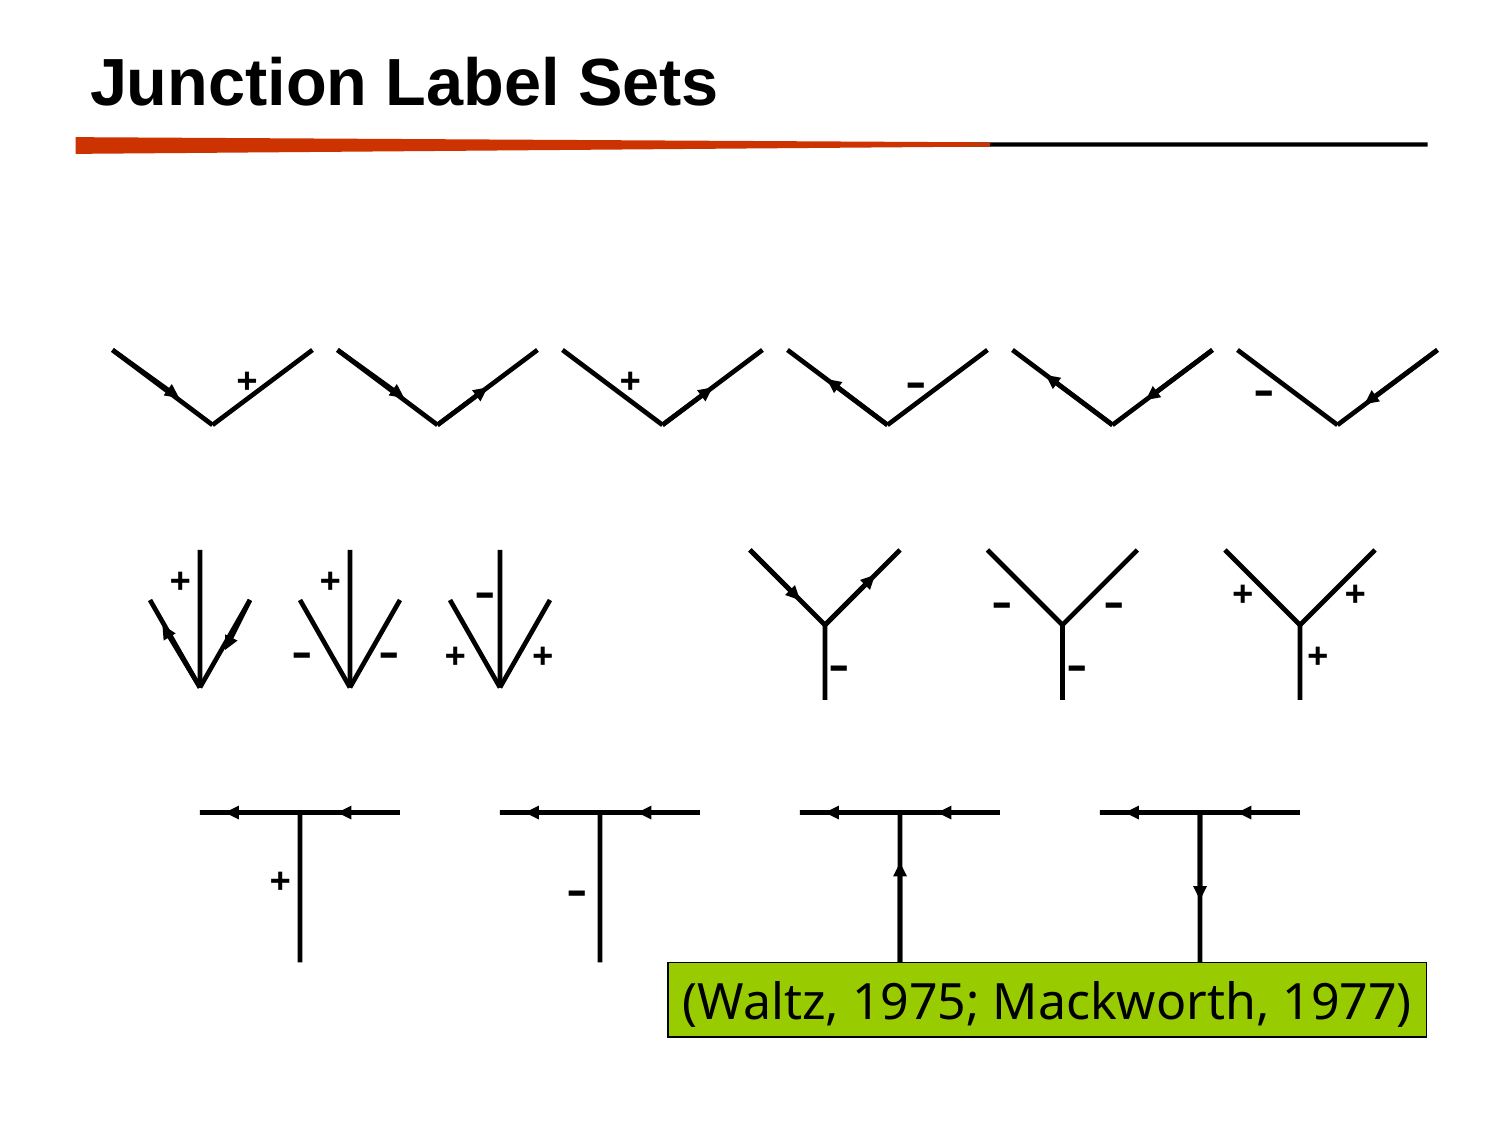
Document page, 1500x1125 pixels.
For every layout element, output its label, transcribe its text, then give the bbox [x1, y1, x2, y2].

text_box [199, 812, 1301, 963]
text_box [149, 539, 574, 696]
title Junction Label Sets [74, 24, 1426, 133]
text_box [112, 328, 1438, 433]
text_box (Waltz, 1975; Mackworth, 1977) [668, 962, 1427, 1038]
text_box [749, 549, 1387, 708]
